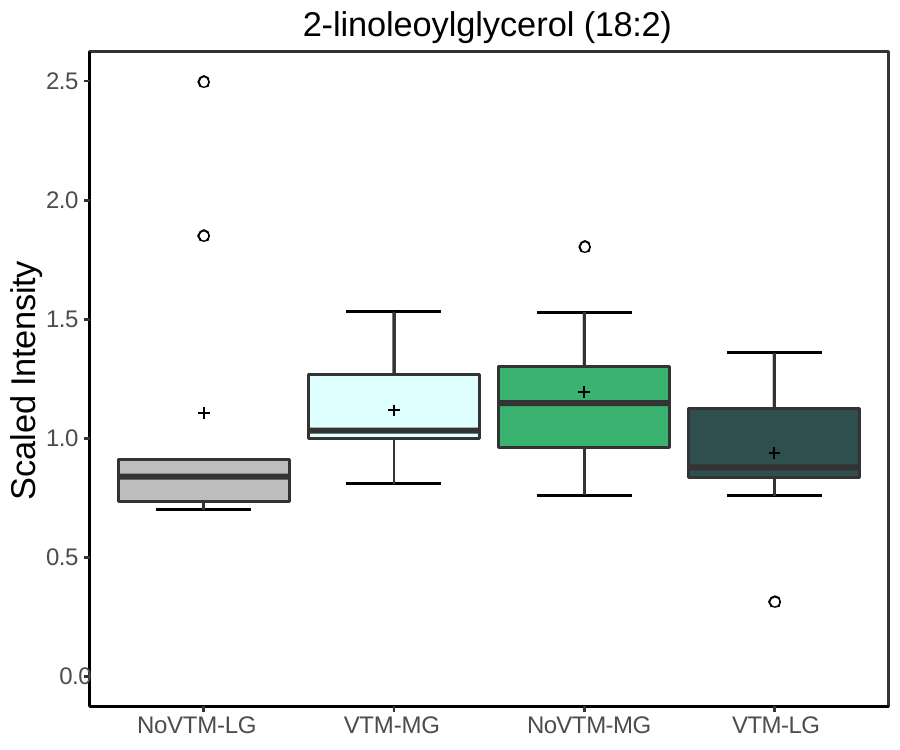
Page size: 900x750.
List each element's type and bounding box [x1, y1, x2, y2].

text_box [1, 256, 82, 503]
slide_number [134, 713, 275, 750]
text_box [83, 50, 891, 738]
text_box [44, 539, 82, 571]
footer [57, 661, 95, 750]
text_box [300, 0, 678, 44]
text_box [44, 63, 82, 95]
text_box [44, 182, 82, 214]
